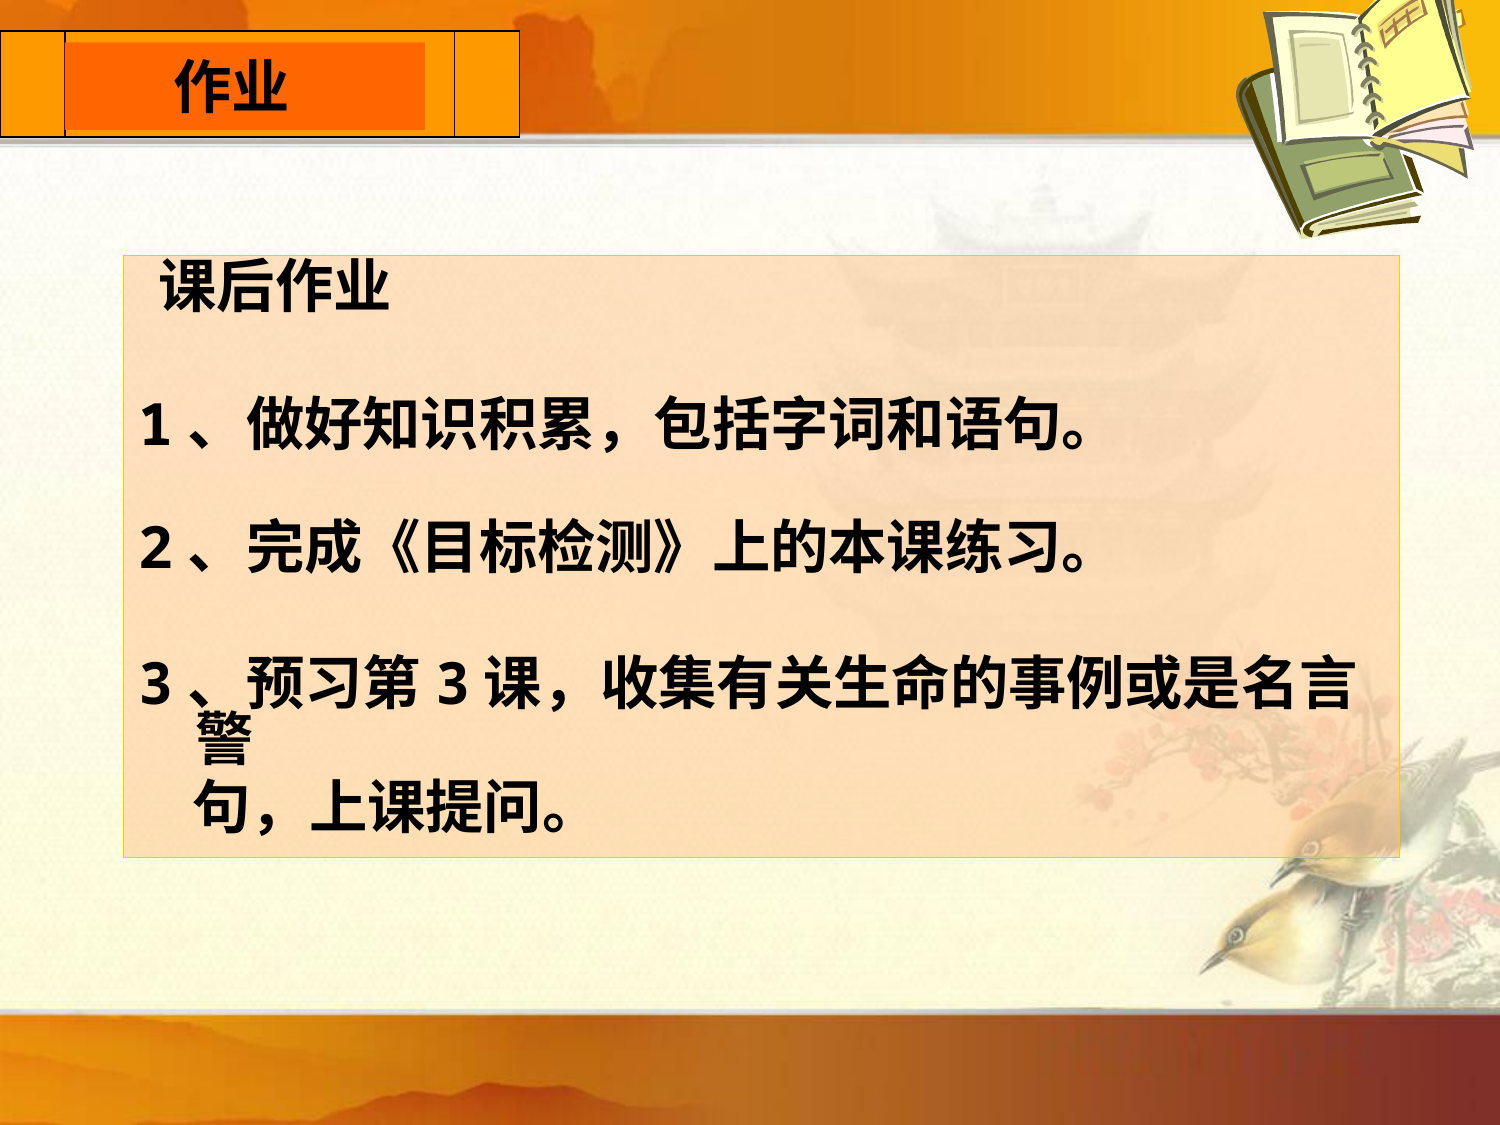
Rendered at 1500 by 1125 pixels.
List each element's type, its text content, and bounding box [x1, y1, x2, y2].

list 课后作业 1、做好知识积累，包括字词和语句。 2、完成《目标检测》上的本课练习。 3、预习第3课，收集有关生命的事例或是名言警 句，上课提问。 [123, 255, 1400, 858]
text_box 预习检查 [0, 31, 520, 138]
picture [0, 0, 1500, 1125]
text_box 作业 [64, 42, 425, 128]
